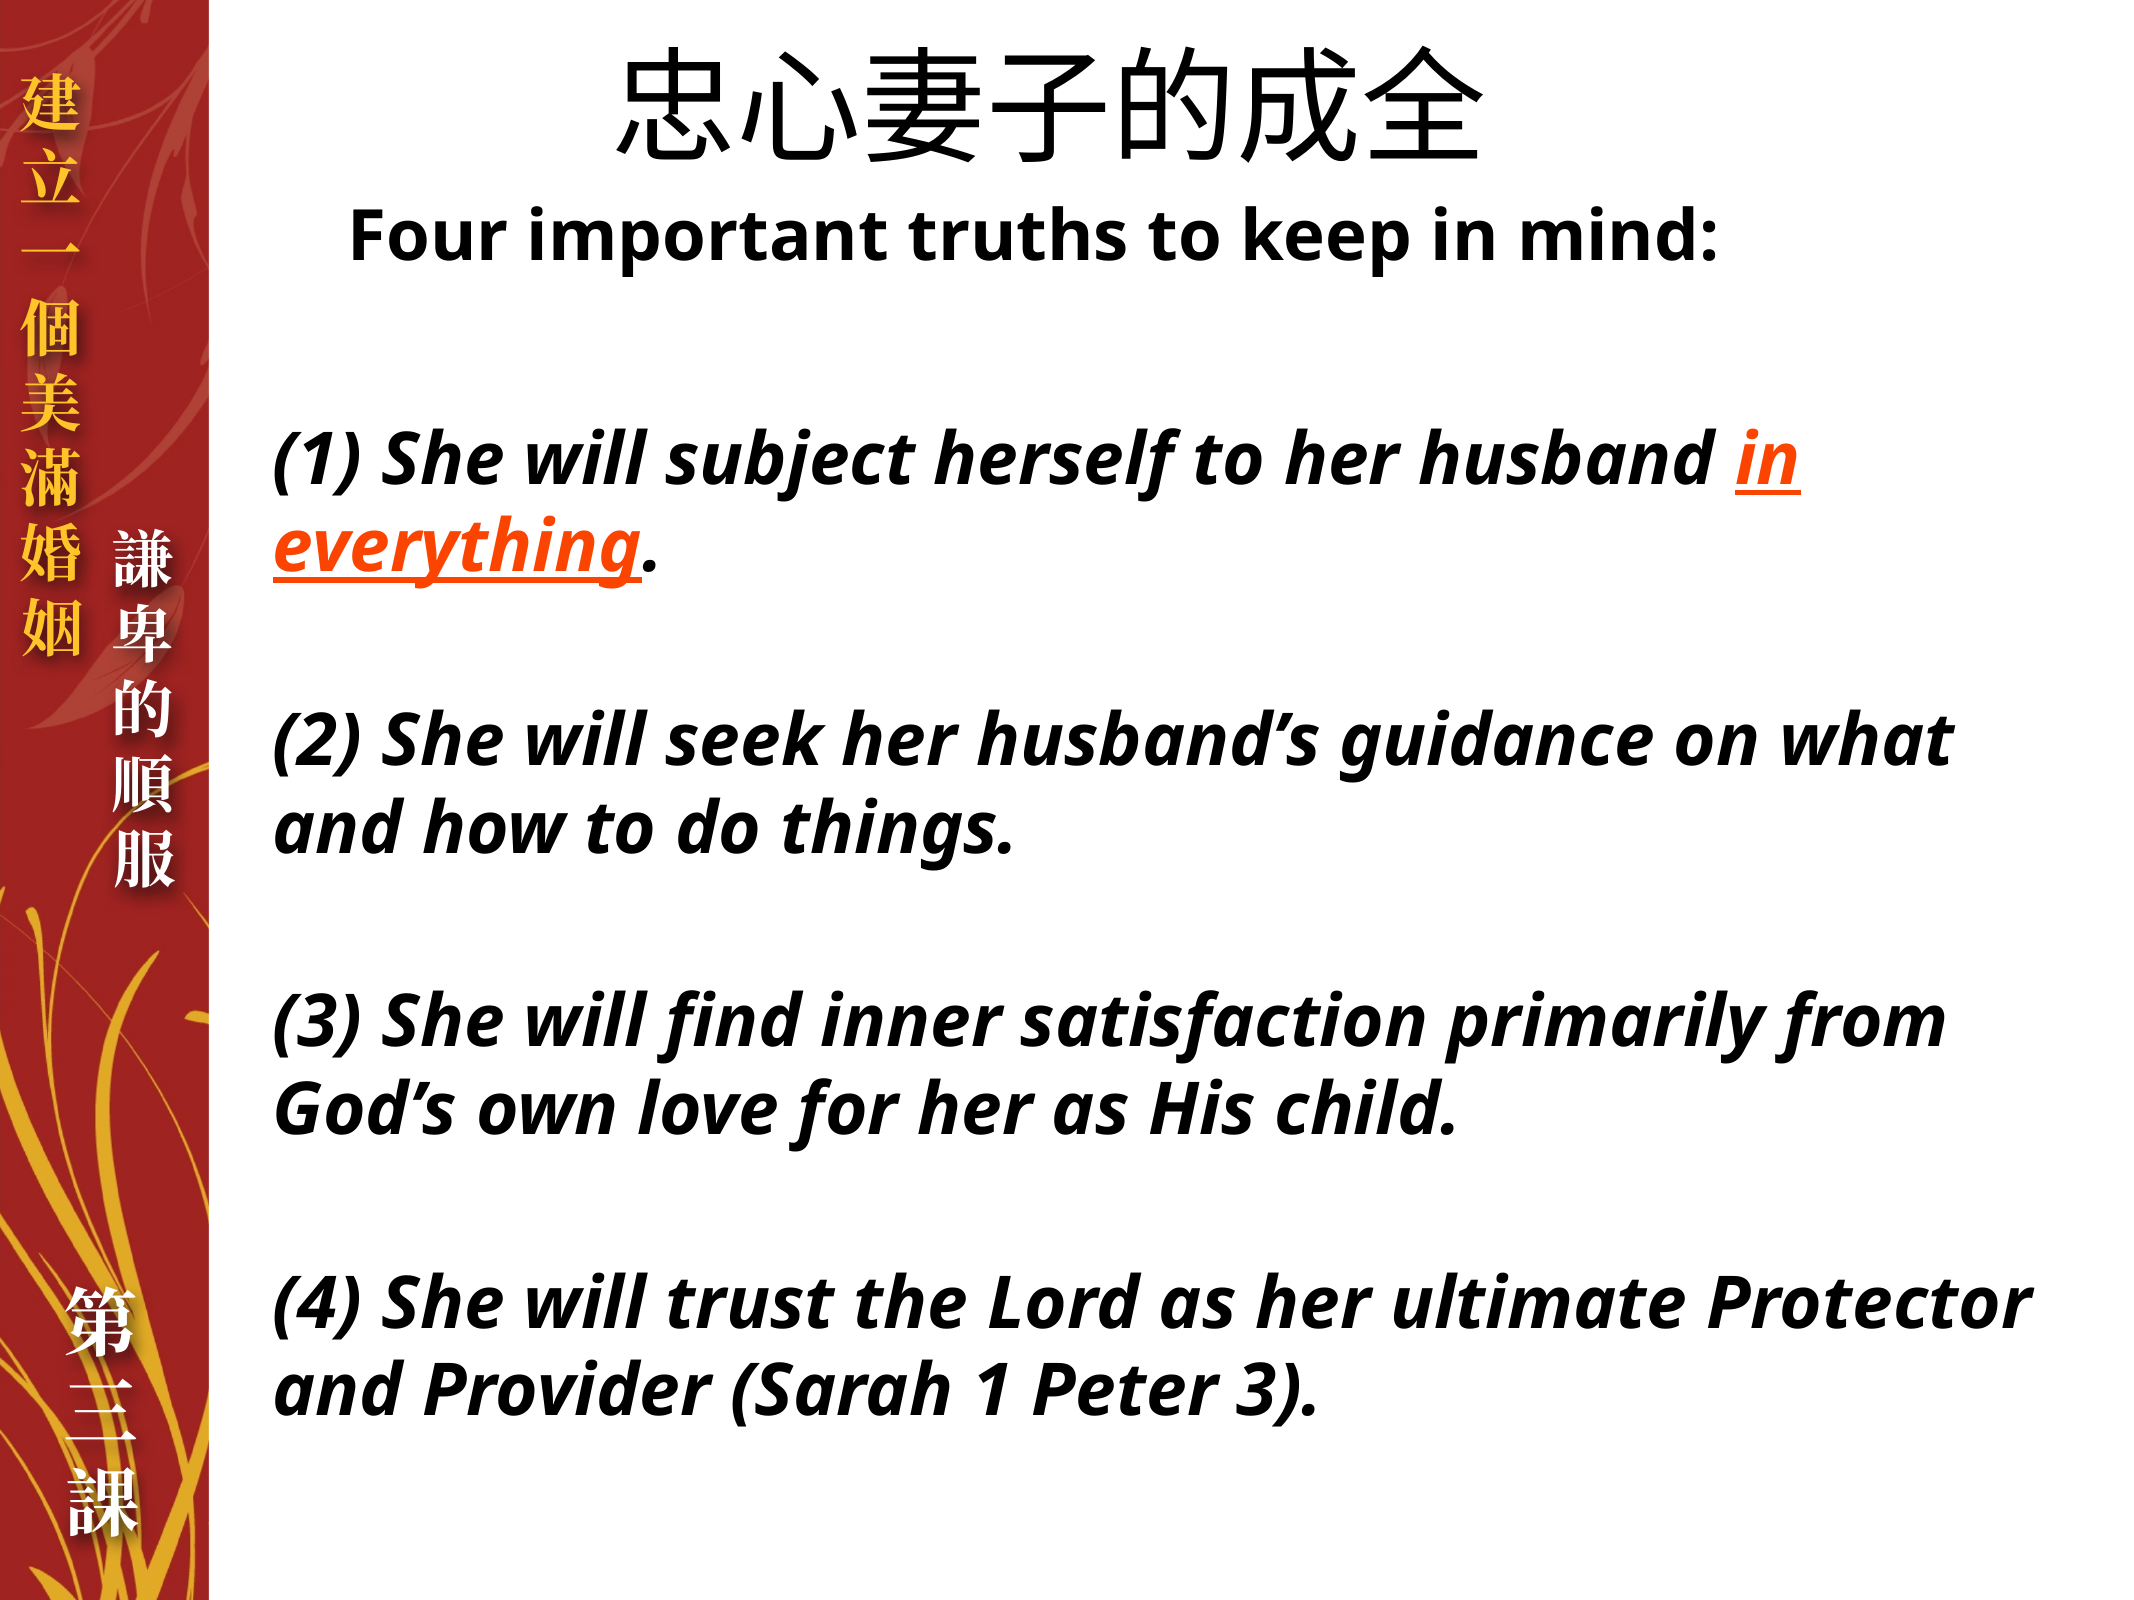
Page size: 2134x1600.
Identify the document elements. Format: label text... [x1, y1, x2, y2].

picture [0, 0, 208, 1600]
text_box 忠心妻子的成全 [602, 18, 1495, 186]
text_box Four important truths to keep in mind: [339, 183, 1730, 284]
list (1) She will subject herself to her husband in everything. (2) She will seek her husband’s guidance on what and how to do things. (3) She will find inner satisfaction primarily from God’s own love for her as His child. (4) She will trust the Lord as her ultimate Protector and Provider (Sarah 1 Peter 3). [264, 303, 2095, 1538]
